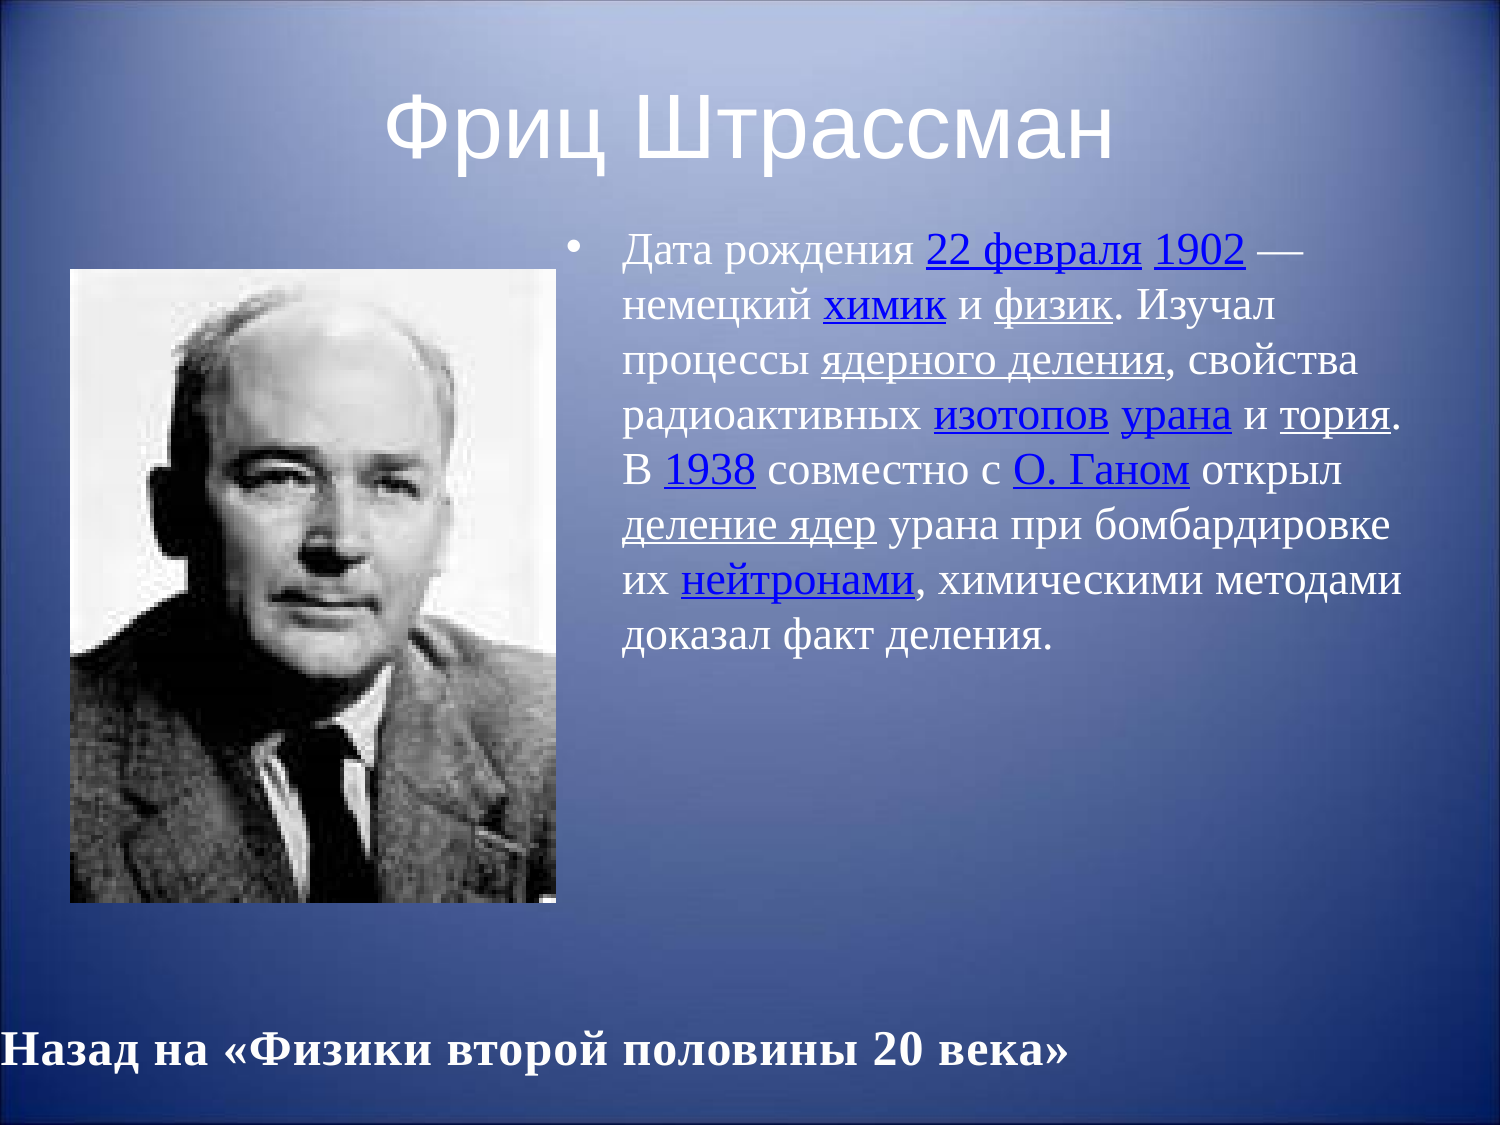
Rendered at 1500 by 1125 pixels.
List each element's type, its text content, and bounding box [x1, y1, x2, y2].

text_box Назад на «Физики второй половины 20 века» [0, 1007, 1086, 1083]
title Фриц Штрассман [74, 44, 1426, 200]
picture [0, 0, 1500, 1125]
list Дата рождения 22 февраля 1902 — немецкий химик и физик. Изучал процессы ядерного деления, свойства радиоактивных изотопов урана и тория. В 1938 совместно с О. Ганом открыл деление ядер урана при бомбардировке их нейтронами, химическими методами доказал факт деления. [550, 210, 1426, 1020]
